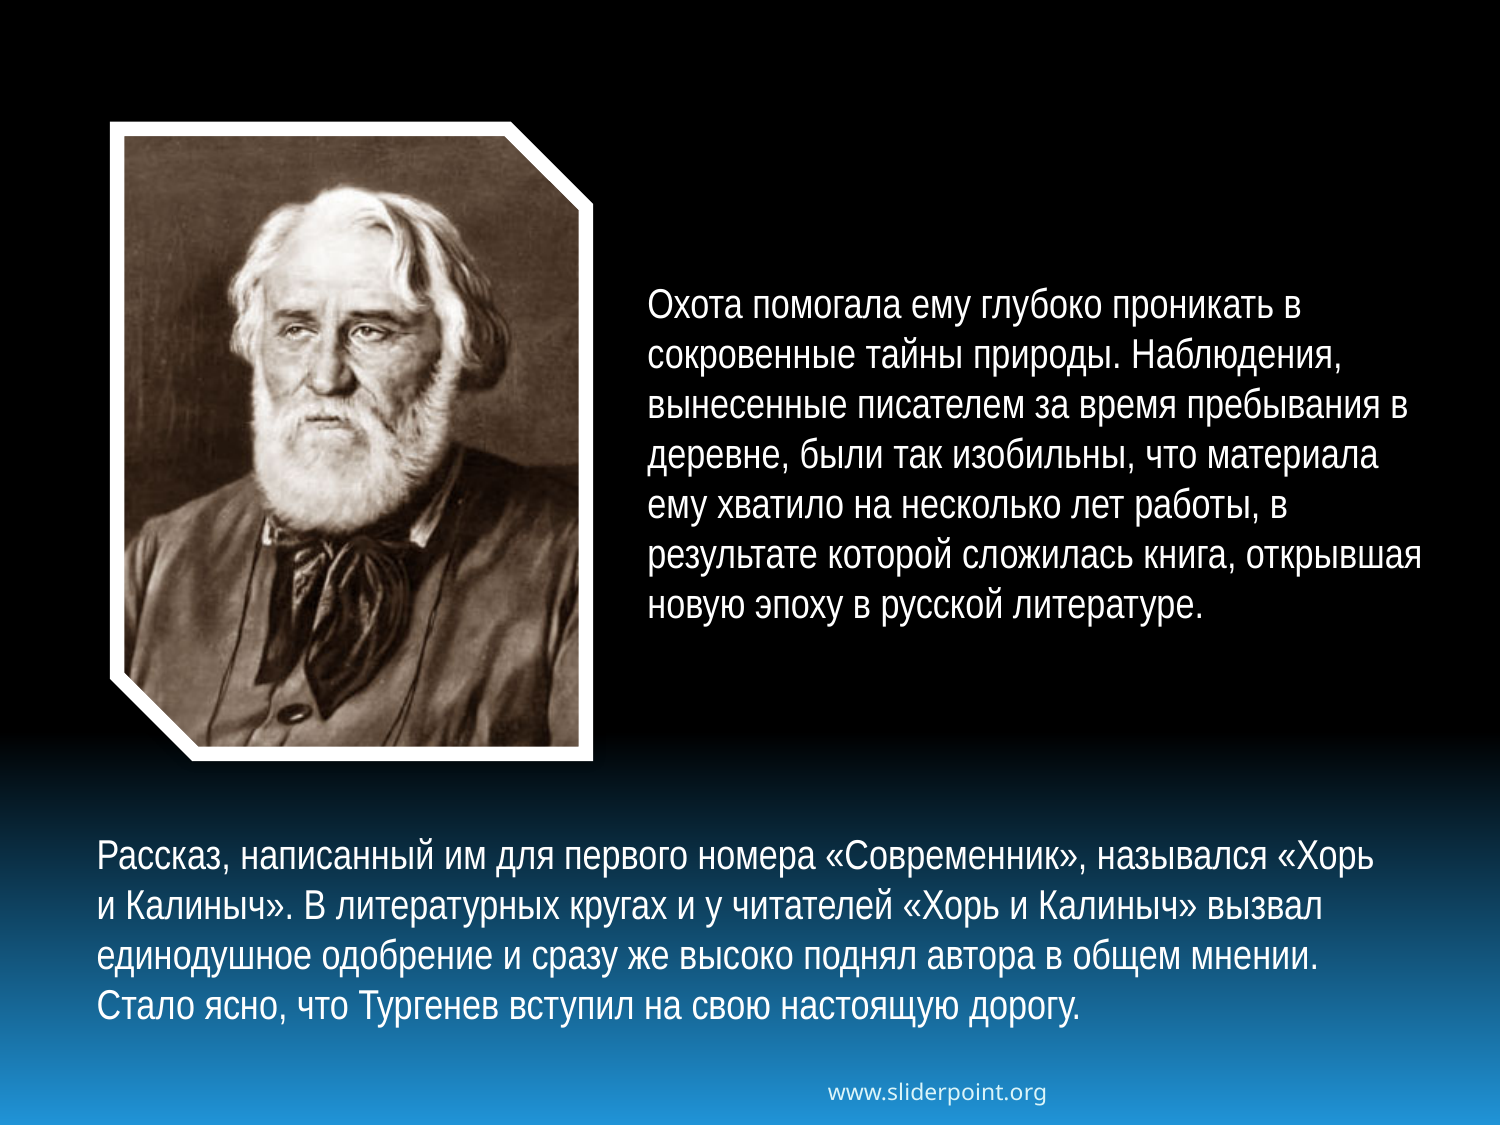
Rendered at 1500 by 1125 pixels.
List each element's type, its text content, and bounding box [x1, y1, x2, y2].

text_box Охота помогала ему глубоко проникать в сокровенные тайны природы. Наблюдения, вынесенные писателем за время пребывания в деревне, были так изобильны, что материала ему хватило на несколько лет работы, в результате которой сложилась книга, открывшая новую эпоху в русской литературе. [632, 269, 1442, 635]
picture [116, 128, 587, 755]
footer www.sliderpoint.org [150, 1052, 1063, 1113]
text_box Рассказ, написанный им для первого номера «Современник», назывался «Хорь и Калиныч». В литературных кругах и у читателей «Хорь и Калиныч» вызвал единодушное одобрение и сразу же высоко поднял автора в общем мнении. Стало ясно, что Тургенев вступил на свою настоящую дорогу. [81, 820, 1418, 1036]
